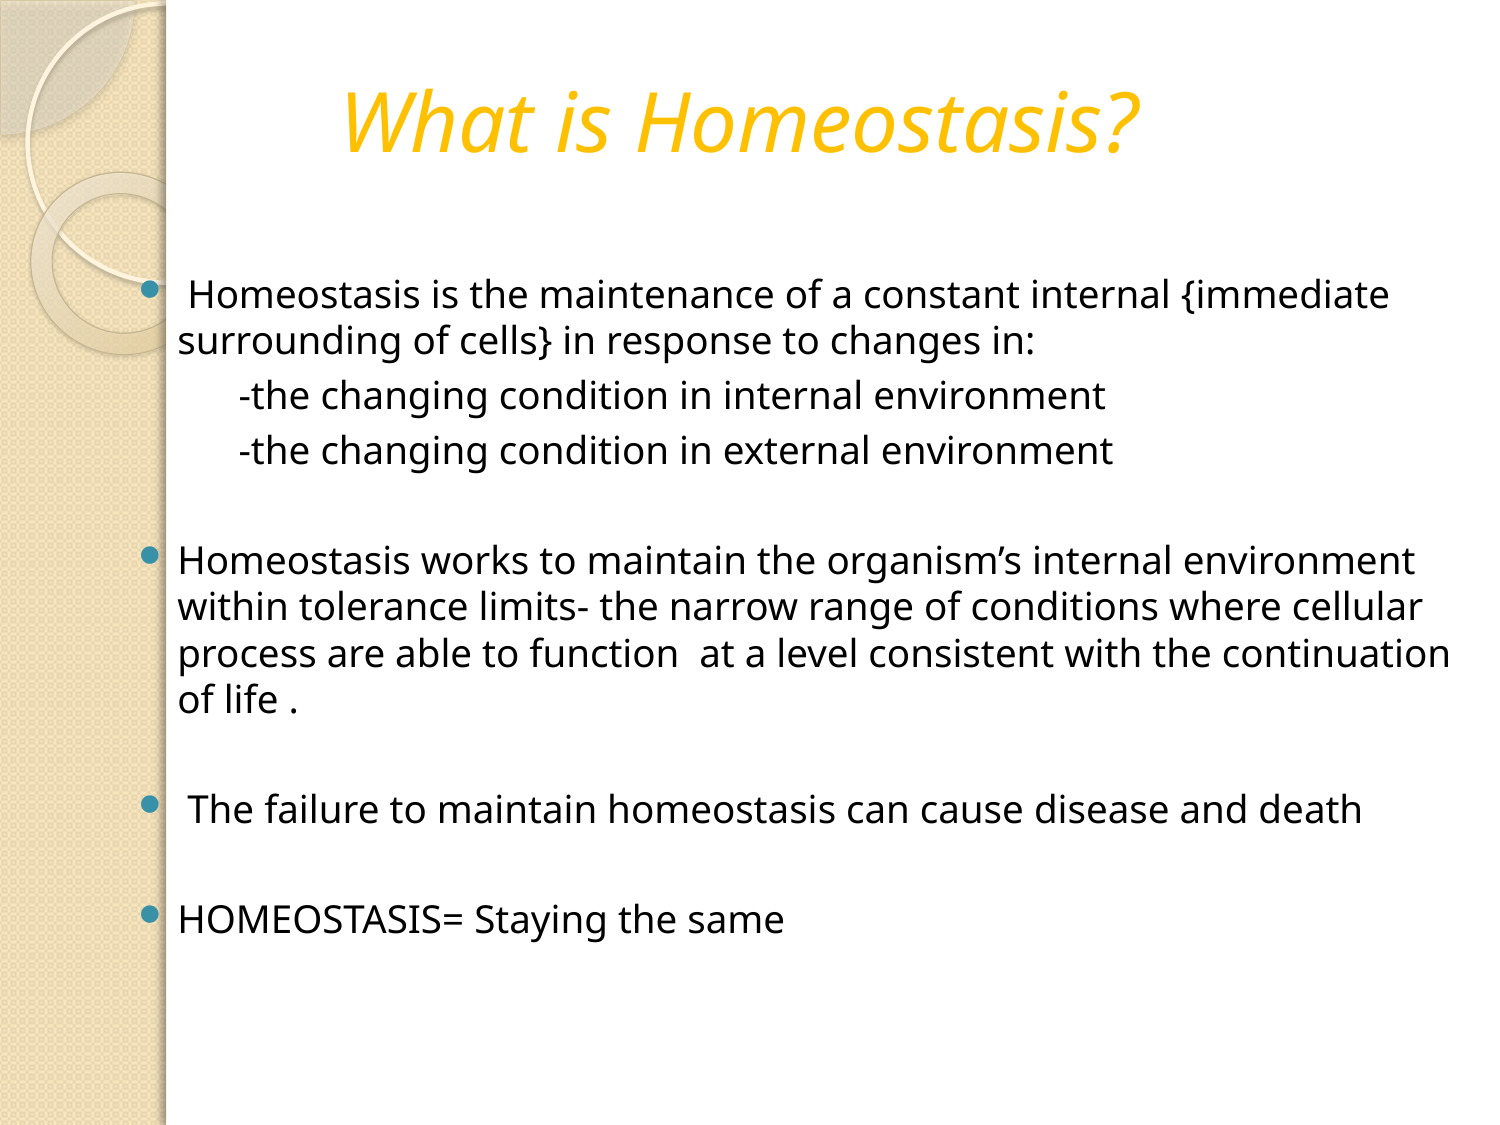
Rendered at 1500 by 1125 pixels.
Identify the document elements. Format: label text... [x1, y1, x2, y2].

list Homeostasis is the maintenance of a constant internal {immediate surrounding of cells} in response to changes in: -the changing condition in internal environment -the changing condition in external environment Homeostasis works to maintain the organism’s internal environment within tolerance limits- the narrow range of conditions where cellular process are able to function at a level consistent with the continuation of life . The failure to maintain homeostasis can cause disease and death HOMEOSTASIS= Staying the same [112, 262, 1475, 1063]
title What is Homeostasis? [75, 37, 1425, 200]
